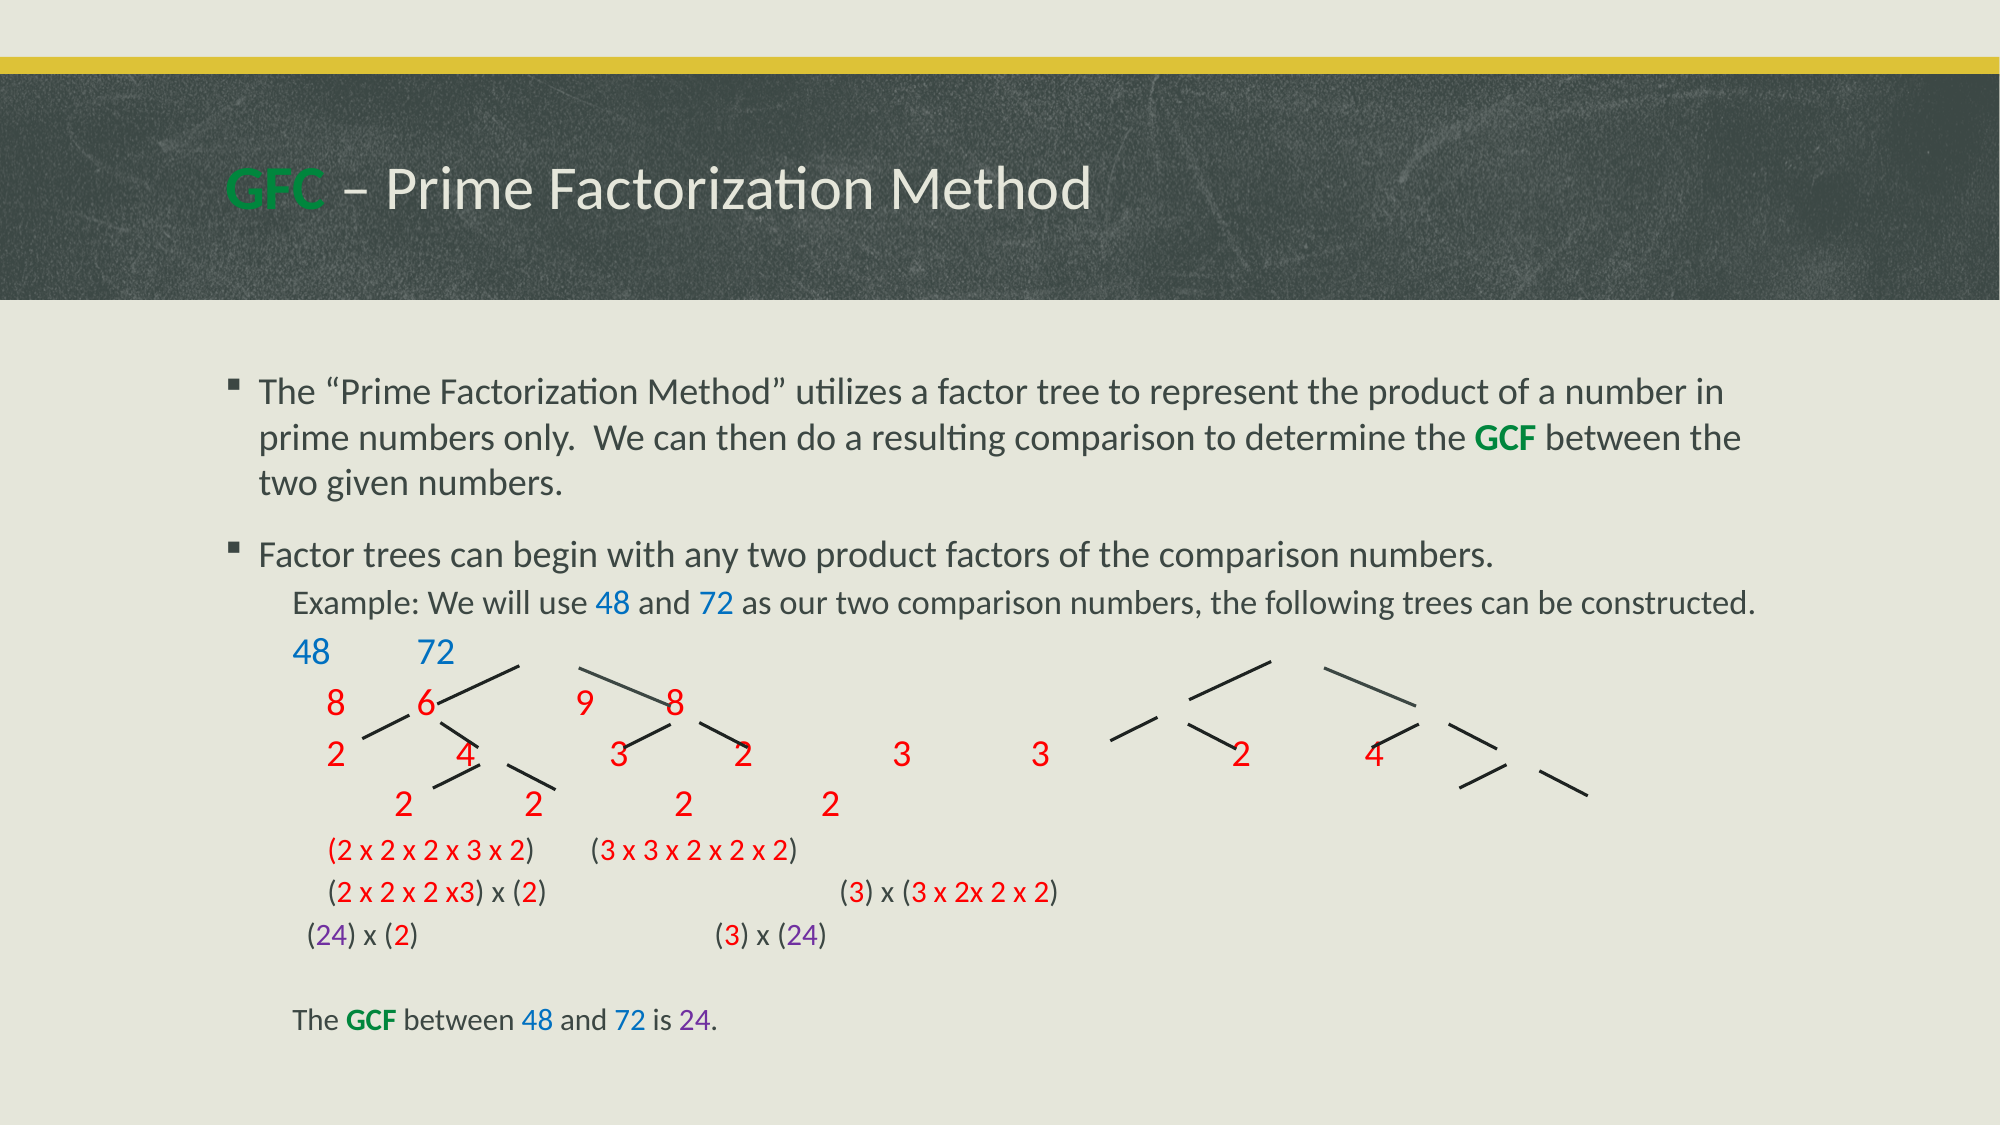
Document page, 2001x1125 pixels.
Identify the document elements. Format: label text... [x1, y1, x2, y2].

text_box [1110, 717, 1158, 741]
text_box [1459, 764, 1507, 789]
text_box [578, 667, 671, 707]
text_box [699, 722, 748, 748]
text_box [1187, 724, 1237, 750]
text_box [1188, 661, 1272, 700]
picture [0, 74, 2000, 300]
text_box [1448, 724, 1498, 750]
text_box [437, 665, 520, 704]
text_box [1323, 667, 1416, 707]
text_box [623, 724, 671, 748]
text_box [1371, 723, 1419, 748]
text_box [432, 764, 481, 789]
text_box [440, 722, 479, 748]
list The “Prime Factorization Method” utilizes a factor tree to represent the product of a number in prime numbers only. We can then do a resulting comparison to determine the GCF between the two given numbers. Factor trees can begin with any two product factors of the comparison numbers. Example: We will use 48 and 72 as our two comparison numbers, the following trees can be constructed. 48 72 8 6 9 8 2 4 3 2 3 3 2 4 2 2 2 2 (2 x 2 x 2 x 3 x 2) (3 x 3 x 2 x 2 x 2) (2 x 2 x 2 x3) x (2) (3) x (3 x 2x 2 x 2) (24) x (2) (3) x (24) The GCF between 48 and 72 is 24. [210, 359, 1790, 1094]
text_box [1539, 770, 1588, 796]
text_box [362, 715, 410, 739]
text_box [507, 764, 556, 790]
title GFC – Prime Factorization Method [210, 76, 1790, 300]
